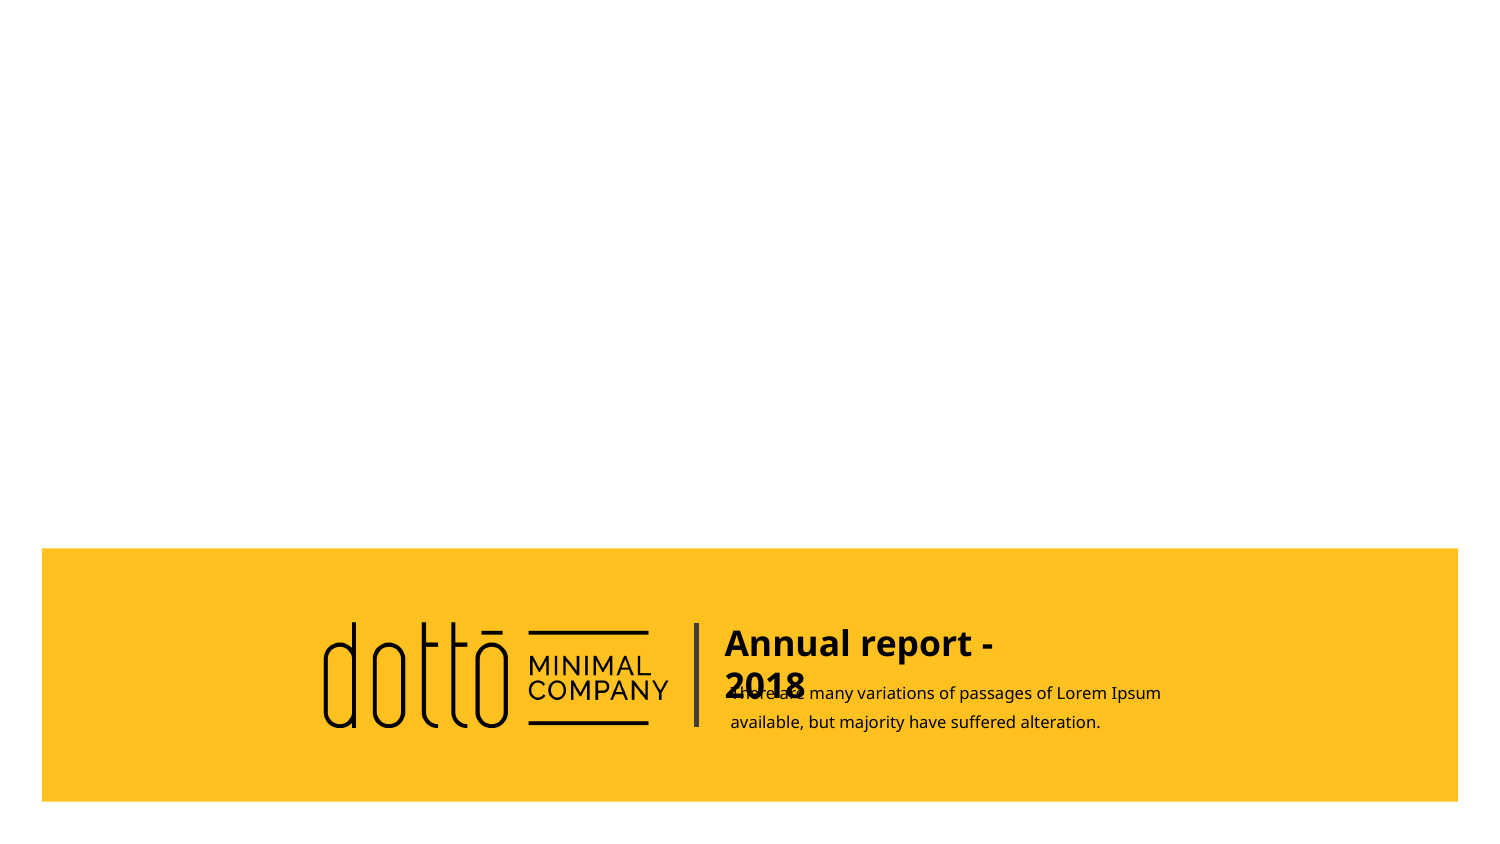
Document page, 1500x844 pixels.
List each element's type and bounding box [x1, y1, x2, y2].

picture [41, 41, 1459, 802]
